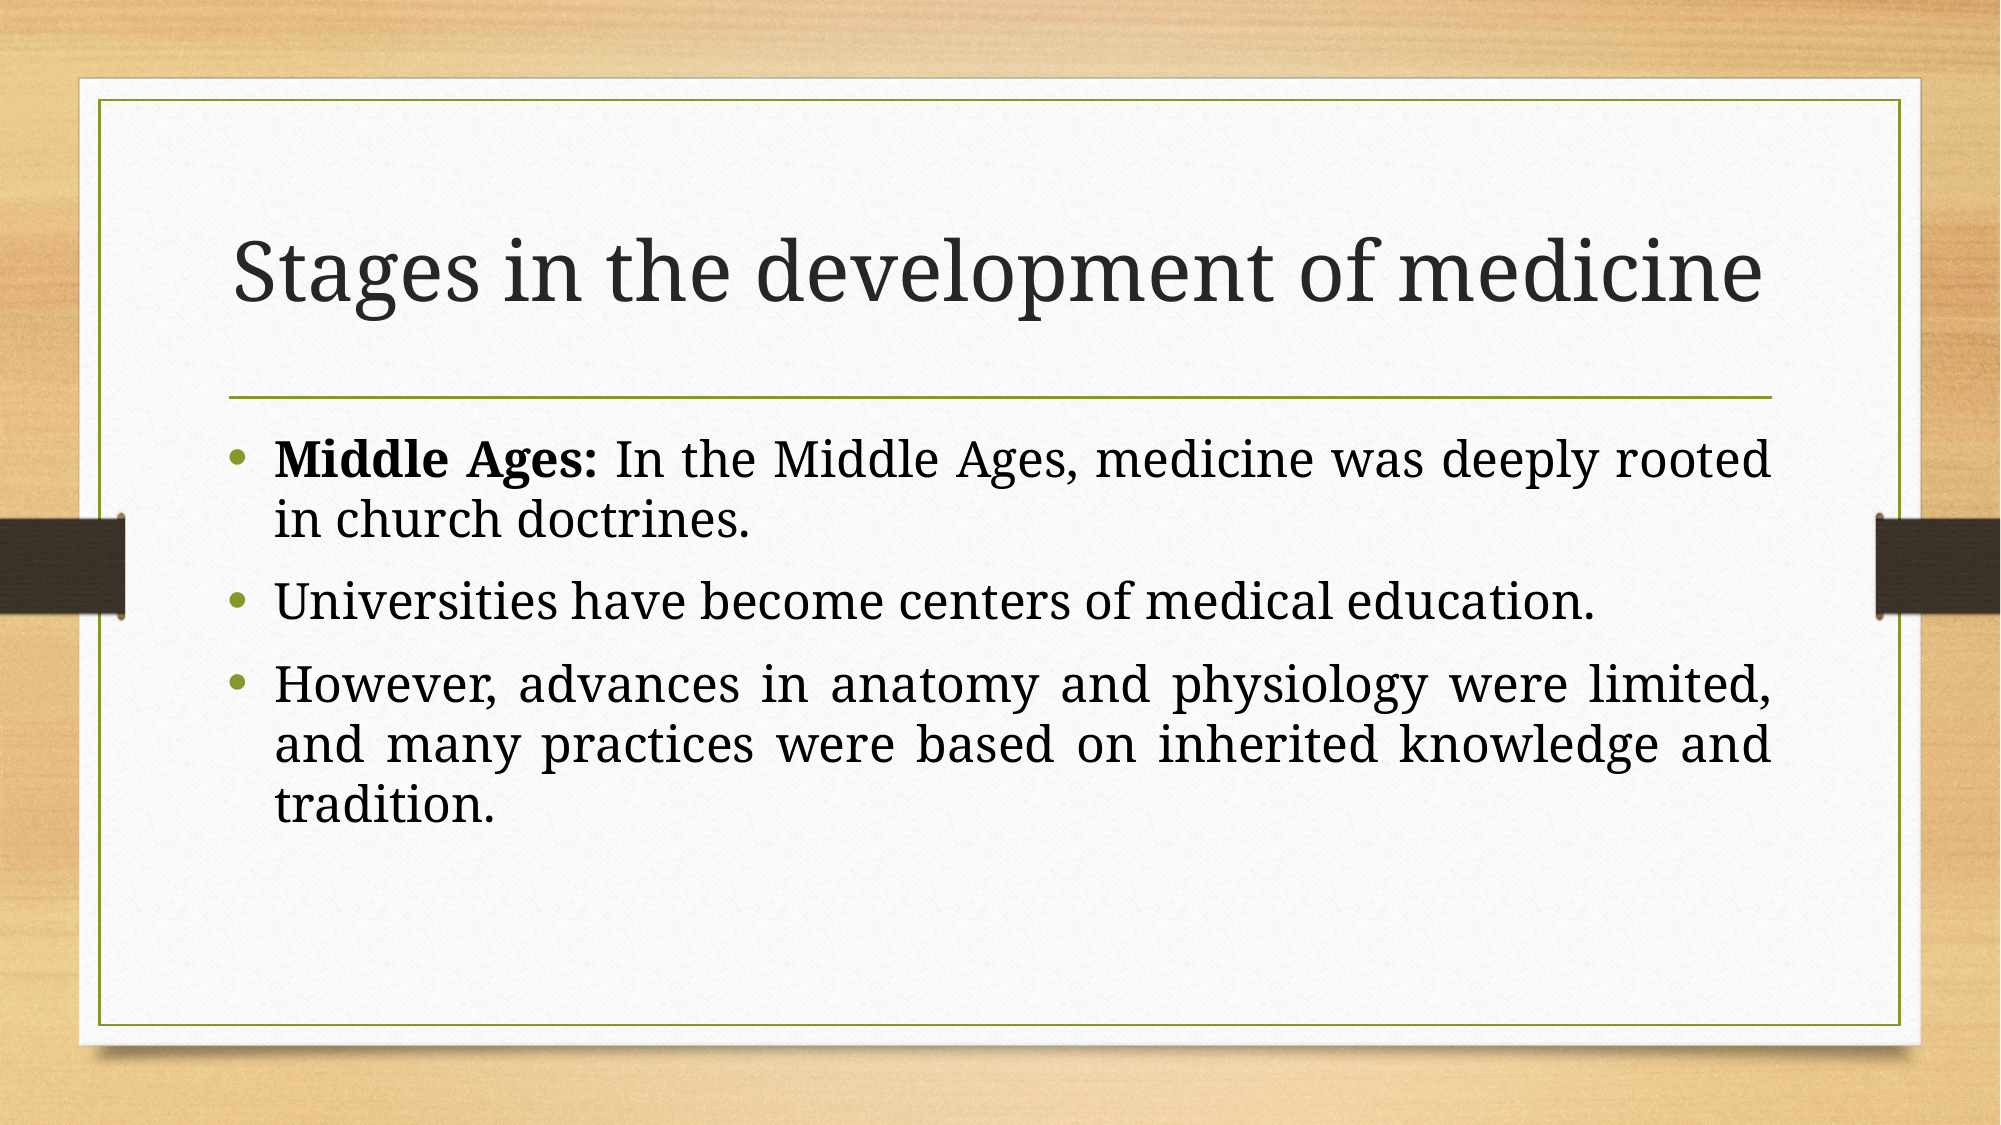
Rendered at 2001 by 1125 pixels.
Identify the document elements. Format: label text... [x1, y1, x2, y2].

picture [0, 0, 2001, 1125]
title Stages in the development of medicine [212, 161, 1788, 375]
list Middle Ages: In the Middle Ages, medicine was deeply rooted in church doctrines. Universities have become centers of medical education. However, advances in anatomy and physiology were limited, and many practices were based on inherited knowledge and tradition. [212, 419, 1788, 964]
